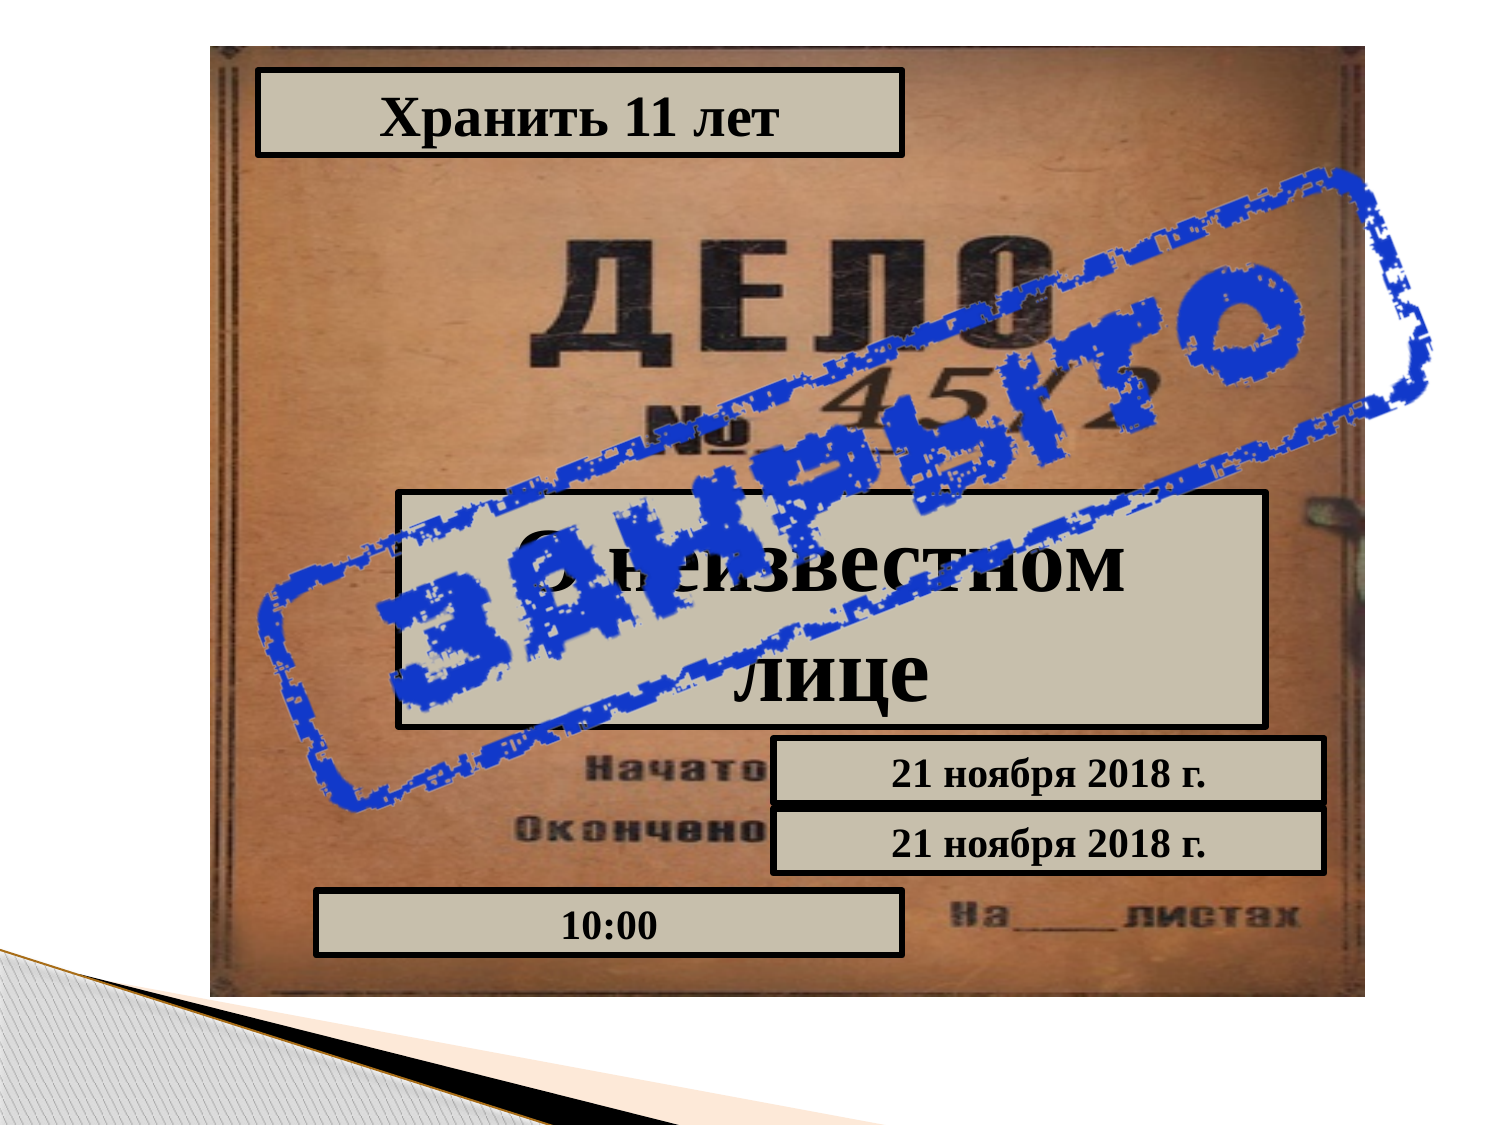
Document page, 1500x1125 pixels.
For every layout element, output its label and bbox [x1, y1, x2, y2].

picture [183, 46, 1490, 997]
